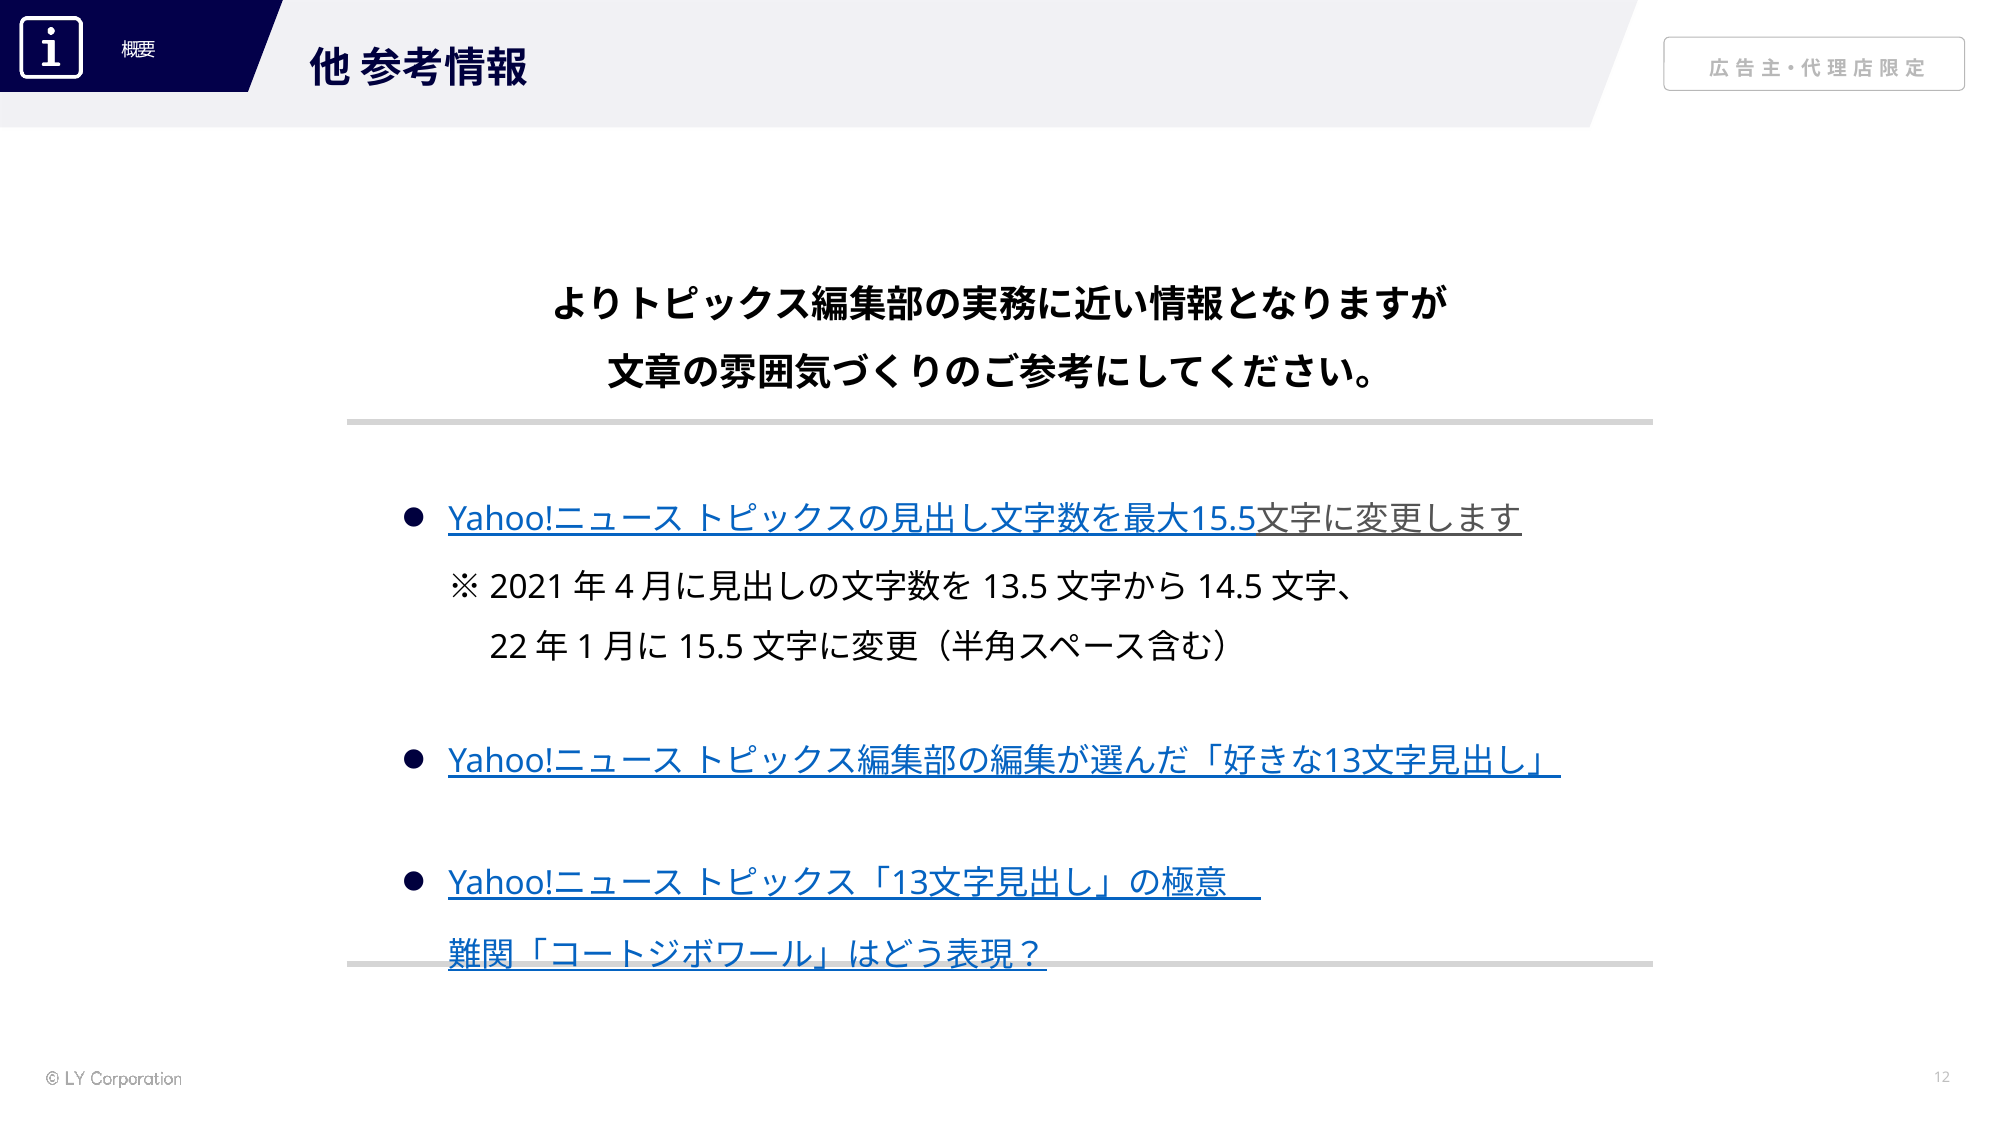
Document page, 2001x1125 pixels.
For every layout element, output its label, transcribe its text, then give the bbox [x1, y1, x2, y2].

list 概要 [97, 13, 180, 81]
text_box Yahoo!ニュース トピックスの見出し文字数を最大15.5文字に変更します ※2021年4月に見出しの文字数を13.5文字から14.5文字、 22年1月に15.5文字に変更（半角スペース含む） Yahoo!ニュース トピックス編集部の編集が選んだ「好きな13文字見出し」 Yahoo!ニュース トピックス「13文字見出し」の極意 難関「コートジボワール」はどう表現？ [401, 964, 1597, 982]
text_box Yahoo!ニュース トピックスの見出し文字数を最大15.5文字に変更します ※2021年4月に見出しの文字数を13.5文字から14.5文字、 22年1月に15.5文字に変更（半角スペース含む） Yahoo!ニュース トピックス編集部の編集が選んだ「好きな13文字見出し」 Yahoo!ニュース トピックス「13文字見出し」の極意 難関「コートジボワール」はどう表現？ [401, 473, 1597, 963]
list 他 参考情報 [309, 41, 1645, 97]
text_box よりトピックス編集部の実務に近い情報となりますが 文章の雰囲気づくりのご参考にしてください。 [346, 257, 1654, 393]
picture [46, 1071, 181, 1088]
picture [9, 5, 92, 87]
